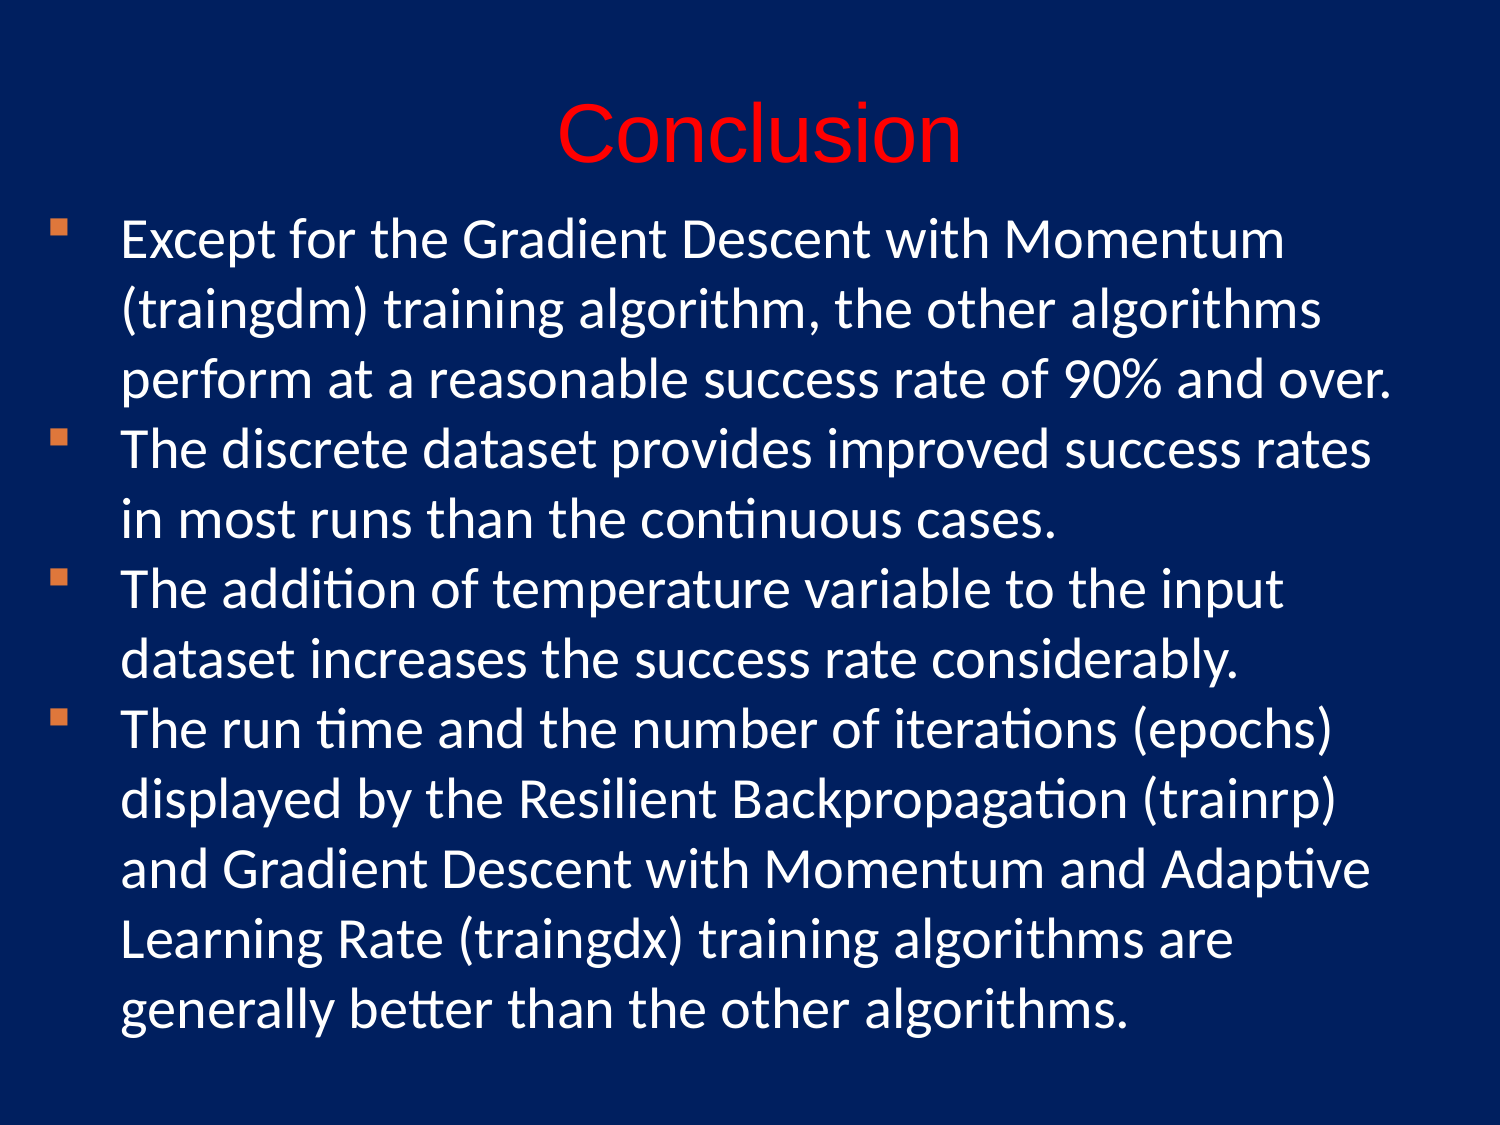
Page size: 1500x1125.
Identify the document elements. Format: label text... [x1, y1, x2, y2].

title Conclusion [44, 53, 1456, 267]
text_box Except for the Gradient Descent with Momentum (traingdm) training algorithm, the other algorithms perform at a reasonable success rate of 90% and over. The discrete dataset provides improved success rates in most runs than the continuous cases. The addition of temperature variable to the input dataset increases the success rate considerably. The run time and the number of iterations (epochs) displayed by the Resilient Backpropagation (trainrp) and Gradient Descent with Momentum and Adaptive Learning Rate (traingdx) training algorithms are generally better than the other algorithms. [43, 199, 1428, 1040]
